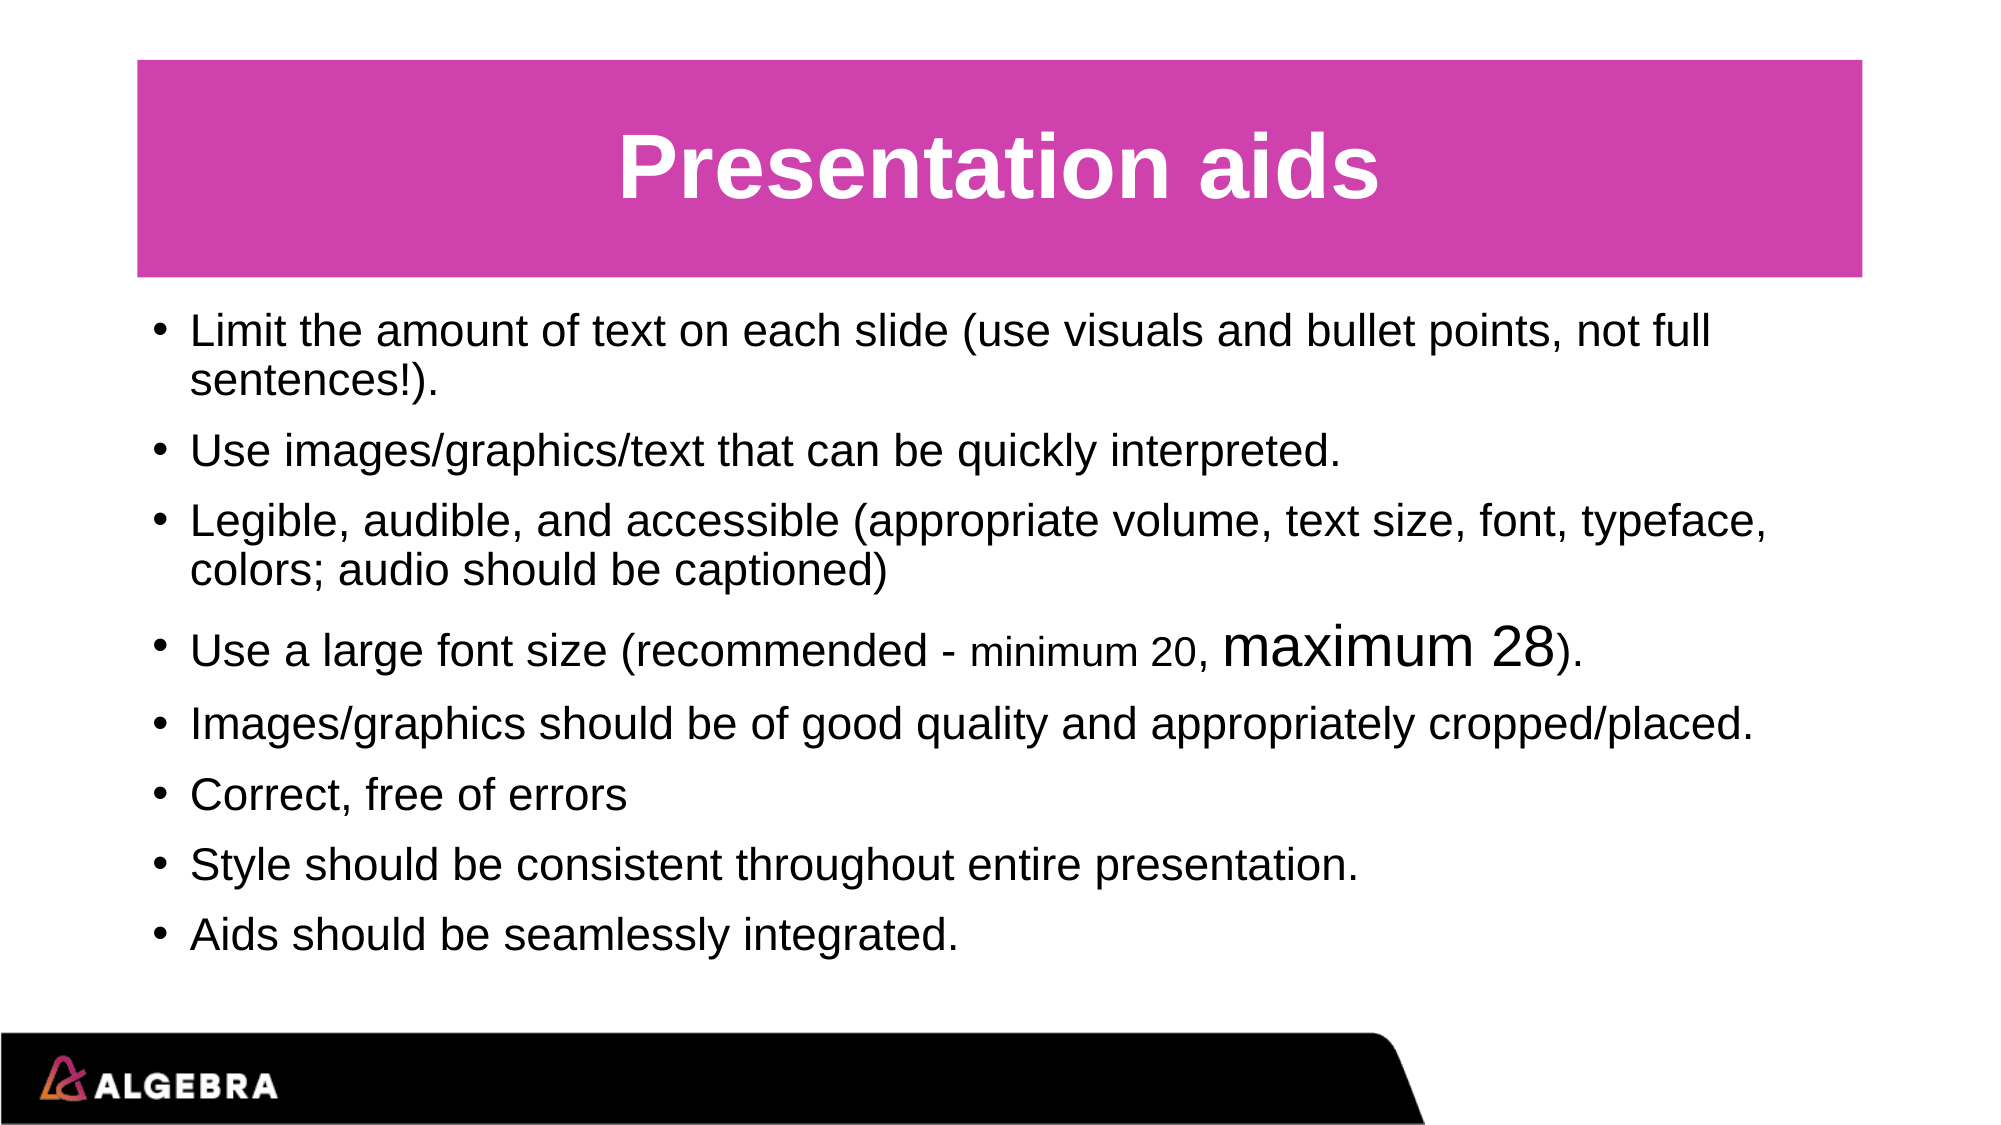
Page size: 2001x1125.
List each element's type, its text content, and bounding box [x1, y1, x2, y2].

picture [0, 1032, 1425, 1125]
title Presentation aids [137, 59, 1863, 278]
list Limit the amount of text on each slide (use visuals and bullet points, not full sentences!). Use images/graphics/text that can be quickly interpreted. Legible, audible, and accessible (appropriate volume, text size, font, typeface, colors; audio should be captioned) Use a large font size (recommended - minimum 20, maximum 28). Images/graphics should be of good quality and appropriately cropped/placed. Correct, free of errors Style should be consistent throughout entire presentation. Aids should be seamlessly integrated. [137, 299, 1863, 1014]
